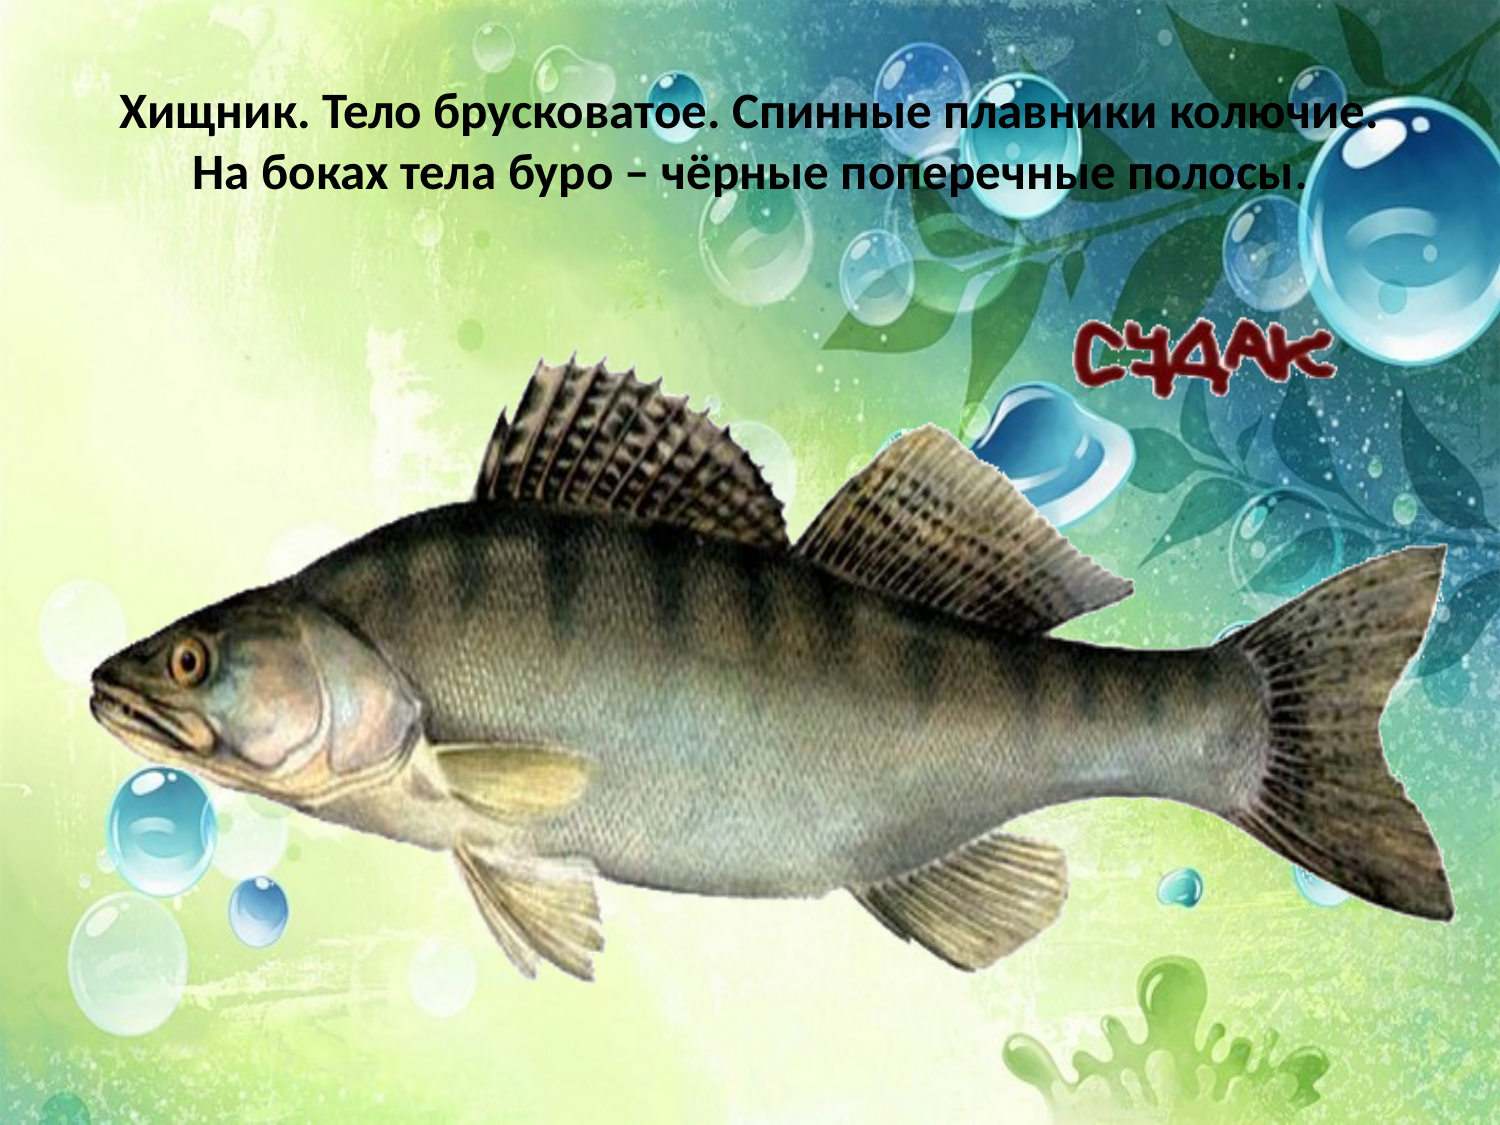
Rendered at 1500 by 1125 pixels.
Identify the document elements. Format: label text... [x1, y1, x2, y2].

title Хищник. Тело брусковатое. Спинные плавники колючие. На боках тела буро – чёрные поперечные полосы. [75, 45, 1425, 233]
picture [0, 0, 1500, 1125]
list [70, 304, 1466, 1079]
